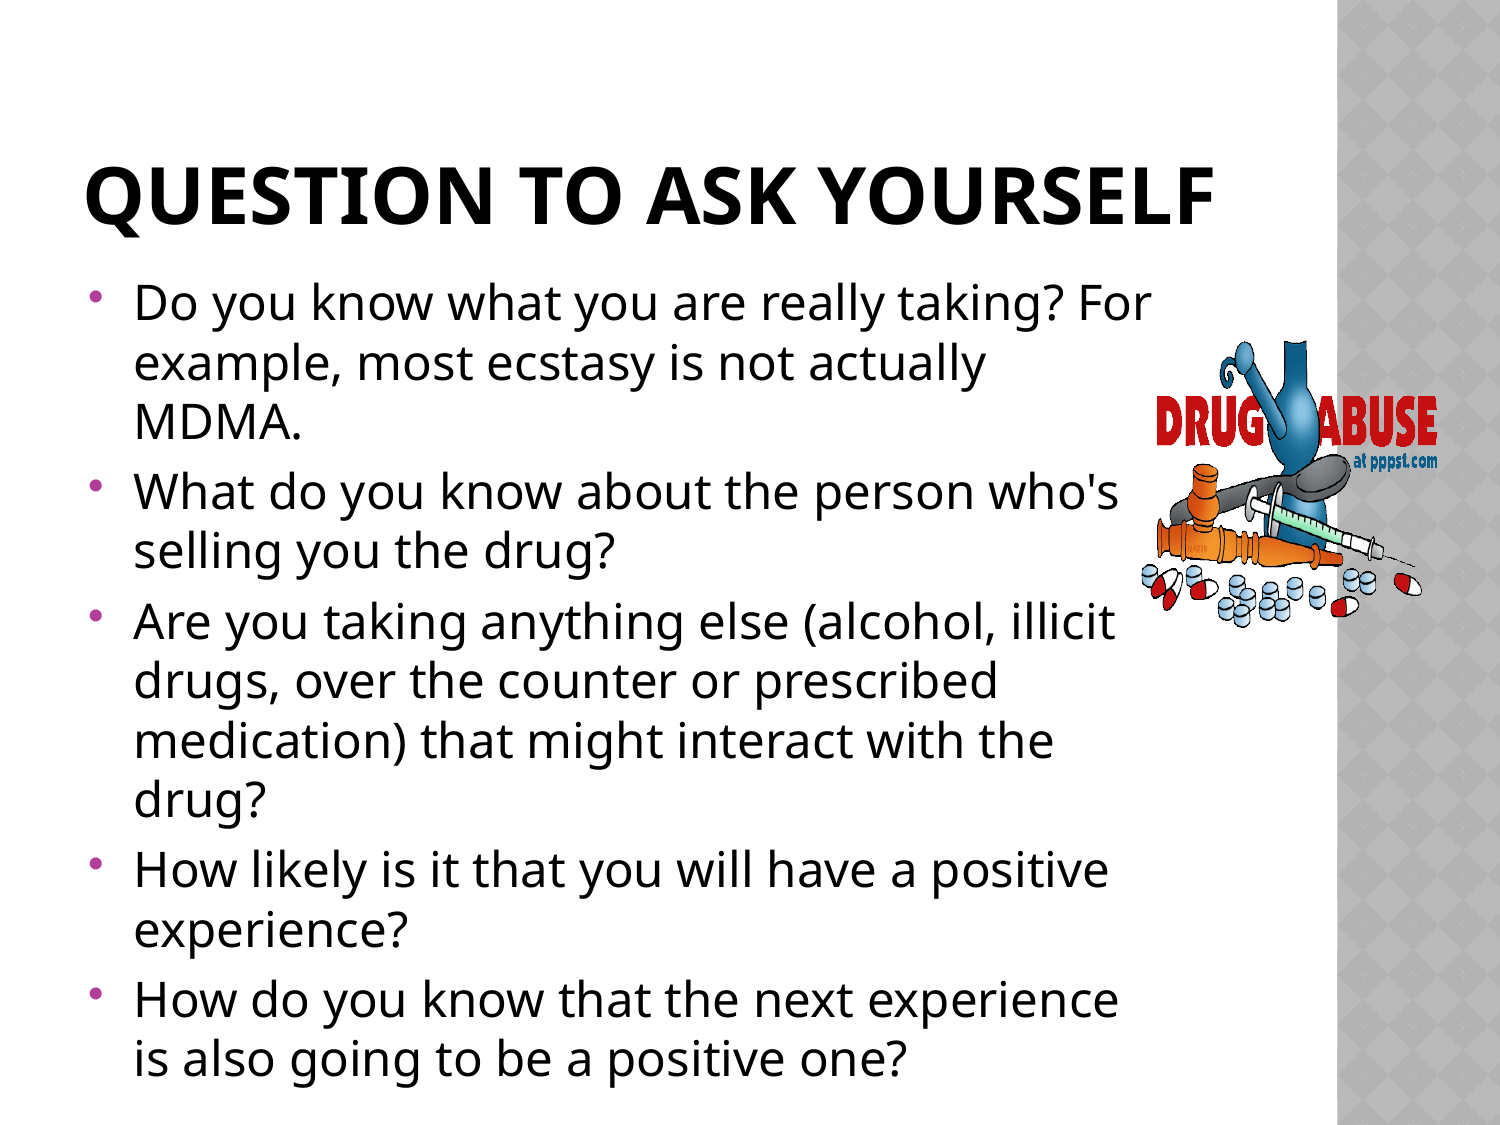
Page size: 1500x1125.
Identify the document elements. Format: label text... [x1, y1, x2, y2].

title Question to ask yourself [75, 52, 1263, 240]
list Do you know what you are really taking? For example, most ecstasy is not actually MDMA. What do you know about the person who's selling you the drug? Are you taking anything else (alcohol, illicit drugs, over the counter or prescribed medication) that might interact with the drug? How likely is it that you will have a positive experience? How do you know that the next experience is also going to be a positive one? [75, 264, 1184, 1102]
picture [1136, 327, 1442, 629]
